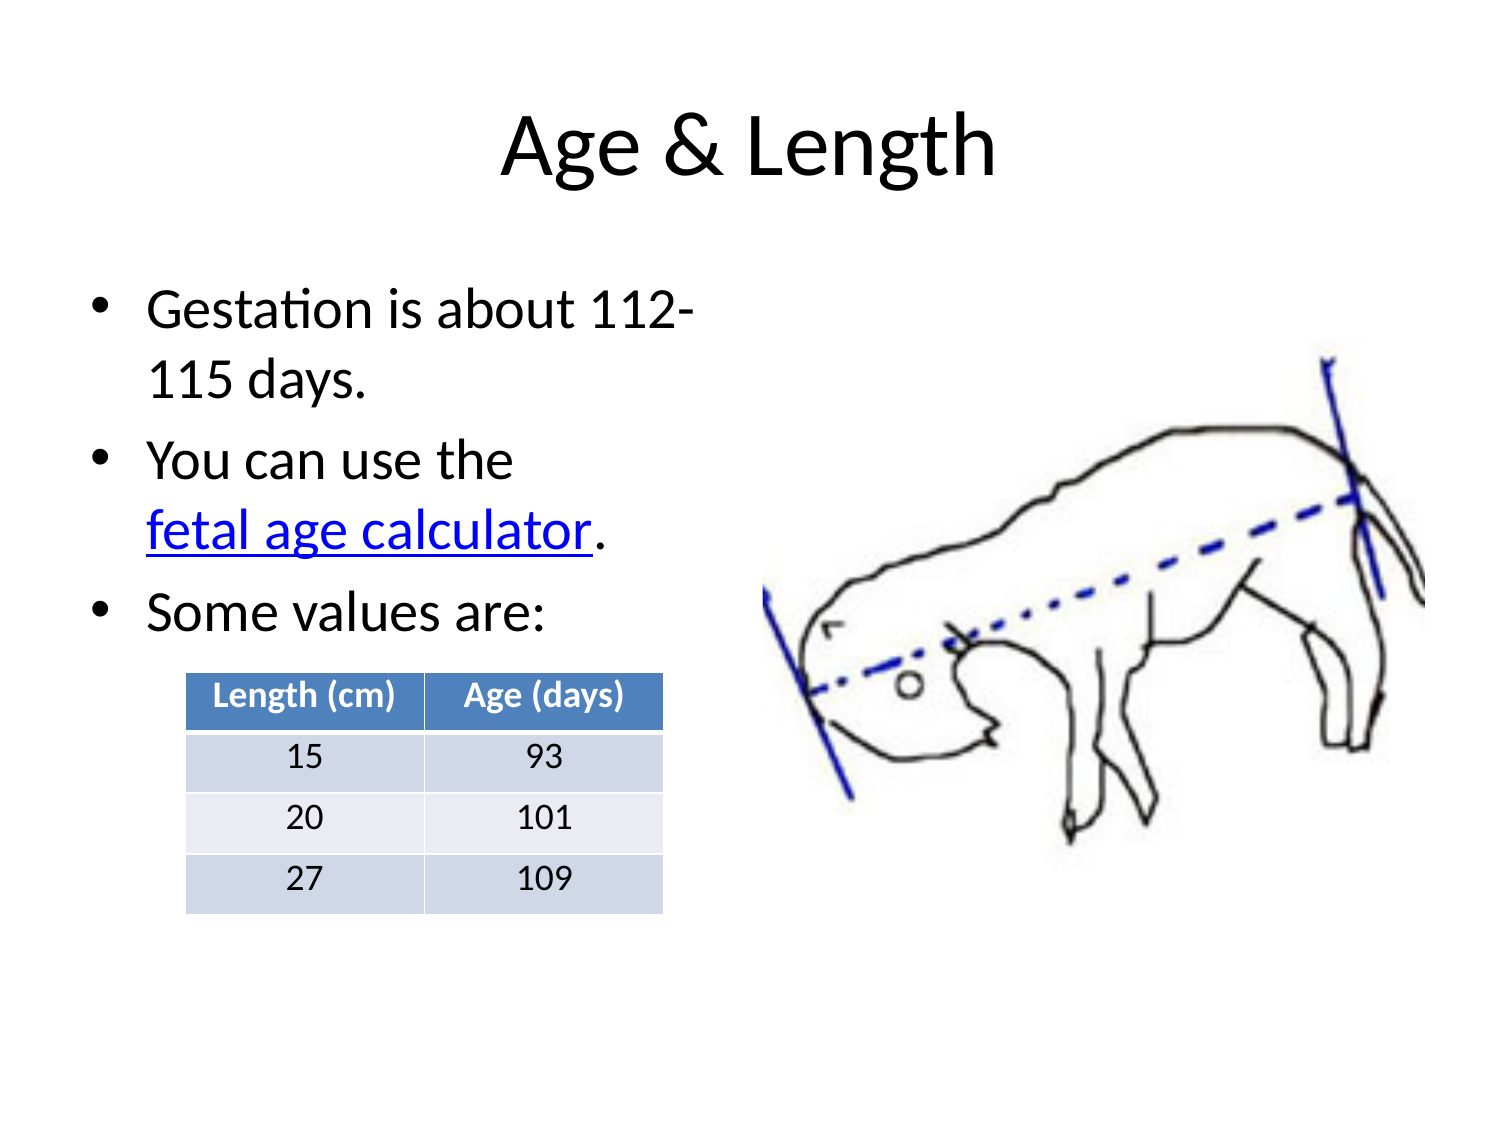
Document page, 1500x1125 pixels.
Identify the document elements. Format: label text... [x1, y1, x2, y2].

table_cell 27 [186, 855, 424, 914]
list Gestation is about 112-115 days. You can use the fetal age calculator. Some values are: [75, 262, 738, 1005]
table_cell 20 [186, 794, 424, 853]
table_cell 93 [425, 735, 663, 792]
table_cell 109 [425, 855, 663, 914]
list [762, 262, 1426, 1006]
title Age & Length [75, 45, 1425, 233]
table_header Length (cm) [186, 673, 424, 730]
table_header Age (days) [425, 673, 663, 730]
table_cell 101 [425, 794, 663, 853]
table_cell 15 [186, 735, 424, 792]
